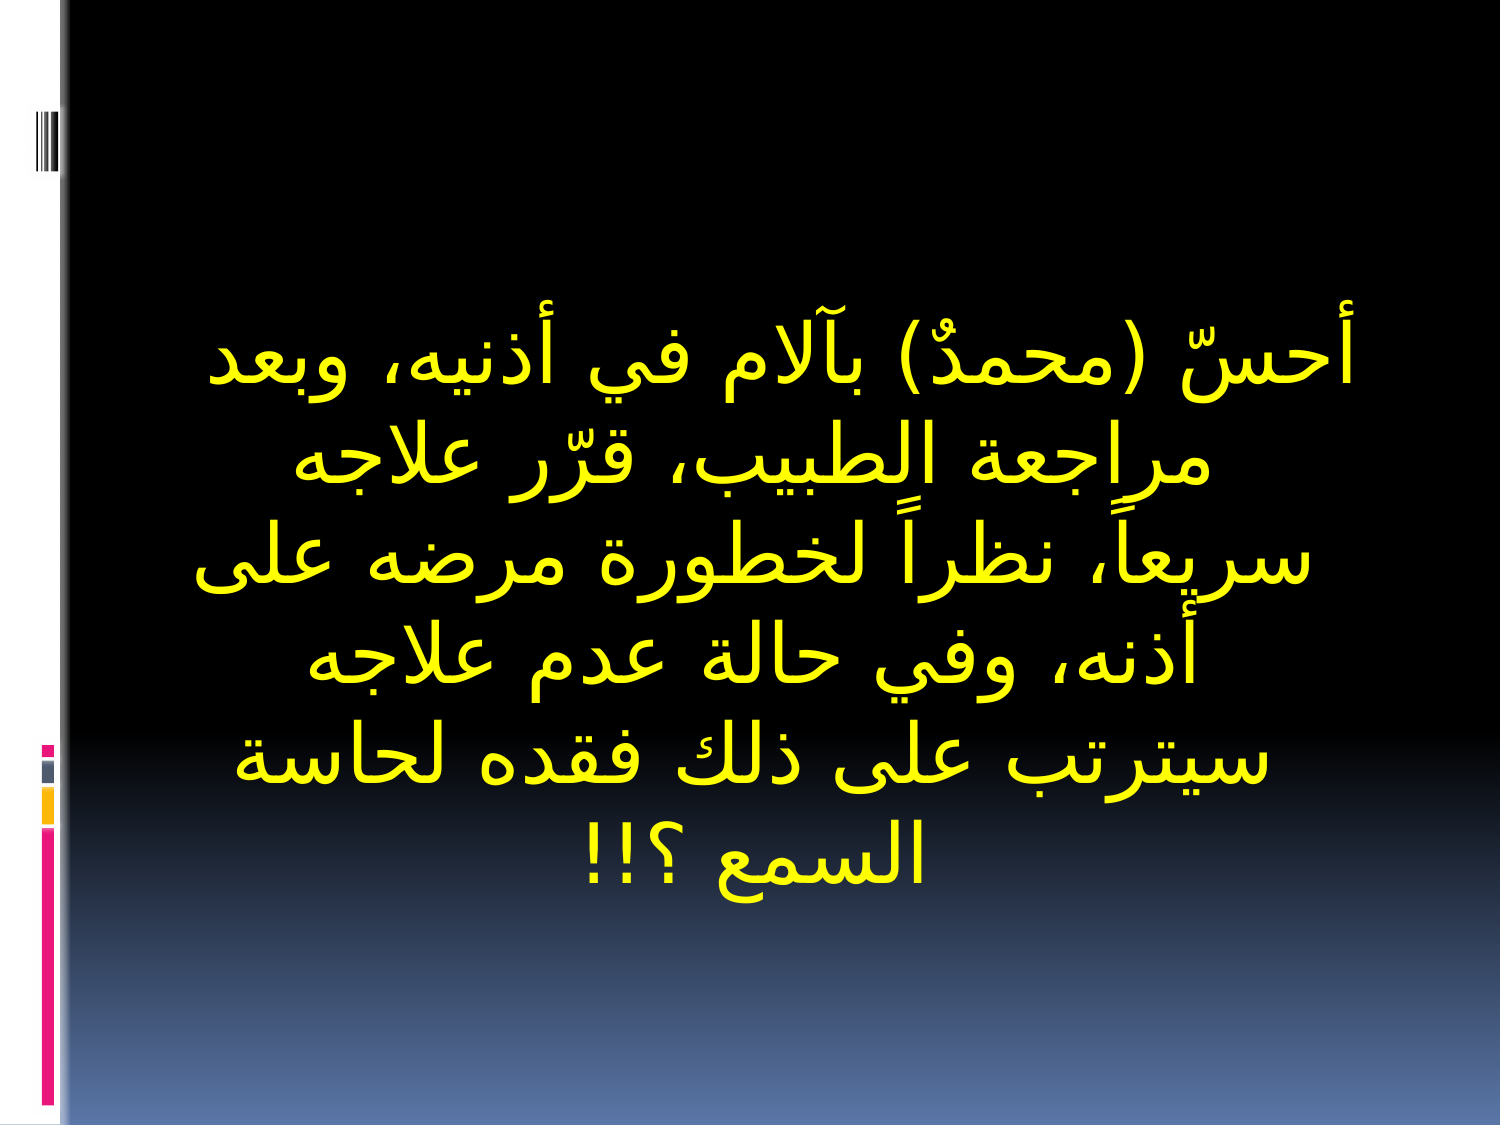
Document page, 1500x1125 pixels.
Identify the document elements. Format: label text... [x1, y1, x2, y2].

list أحسّ (محمدٌ) بآلام في أذنيه، وبعد مراجعة الطبيب، قرّر علاجه سريعاً، نظراً لخطورة مرضه على أذنه، وفي حالة عدم علاجه سيترتب على ذلك فقده لحاسة السمع ؟!! [150, 292, 1425, 844]
